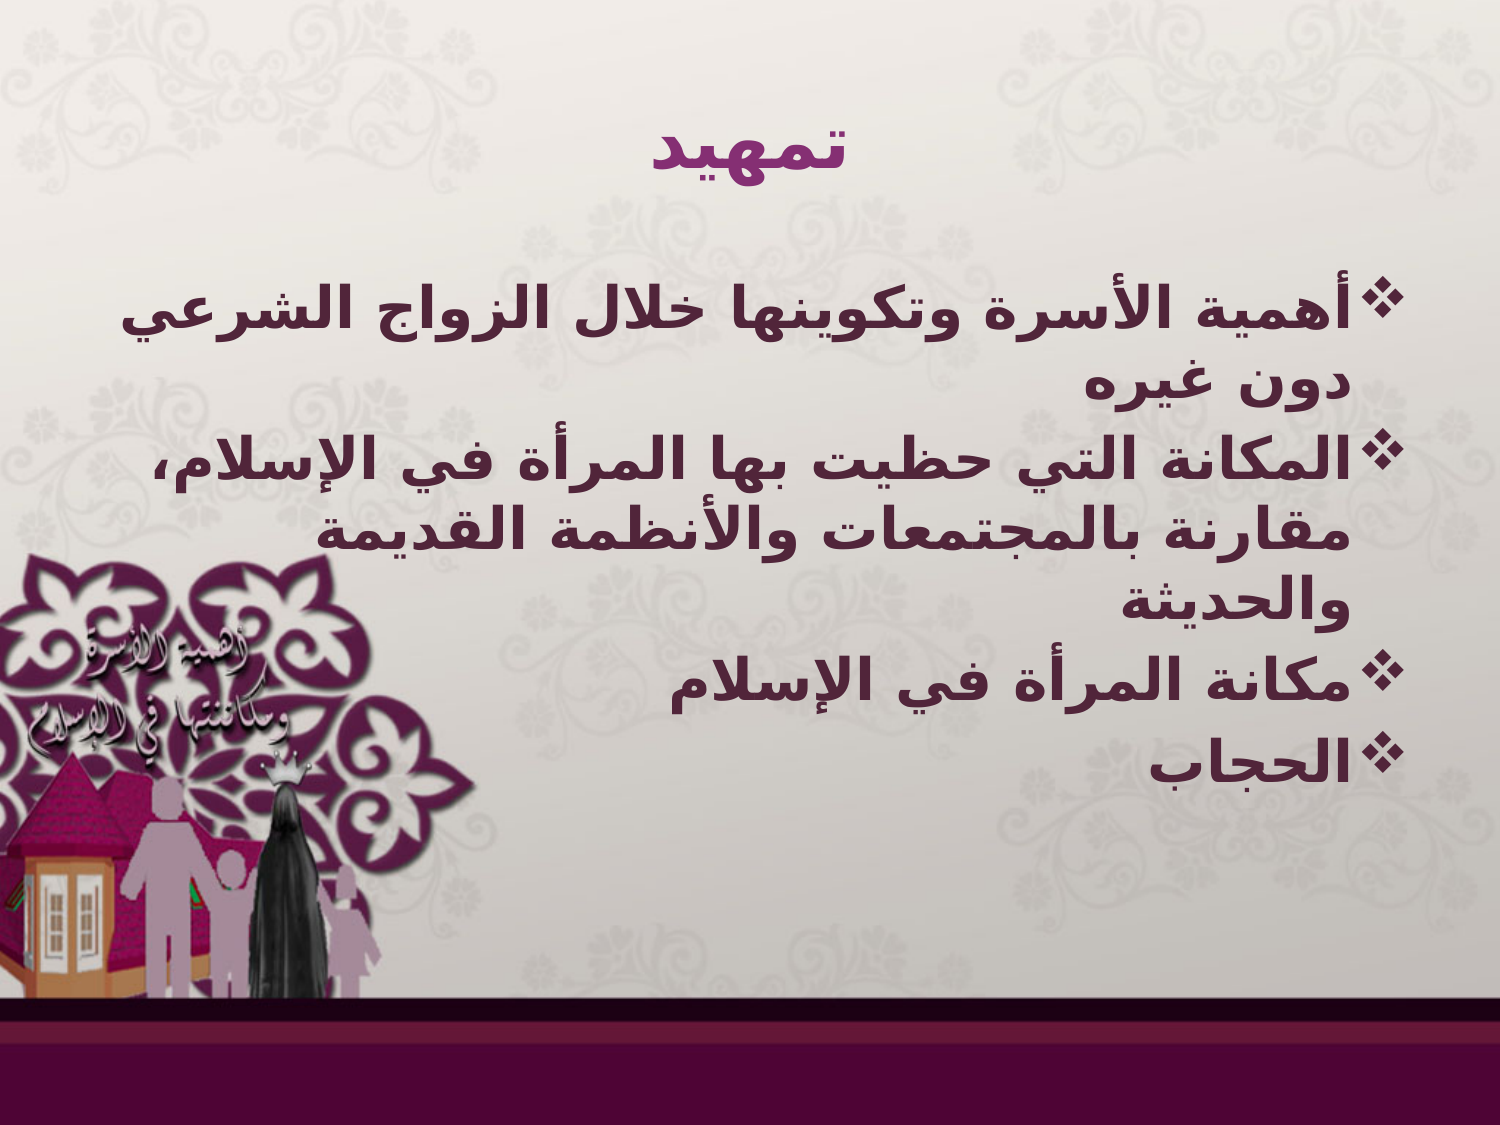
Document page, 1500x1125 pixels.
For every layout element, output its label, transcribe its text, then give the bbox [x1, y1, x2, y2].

list أهمية الأسرة وتكوينها خلال الزواج الشرعي دون غيره المكانة التي حظيت بها المرأة في الإسلام، مقارنة بالمجتمعات والأنظمة القديمة والحديثة مكانة المرأة في الإسلام الحجاب [74, 262, 1426, 1006]
picture [0, 0, 1500, 1125]
title تمهيد [74, 44, 1426, 233]
